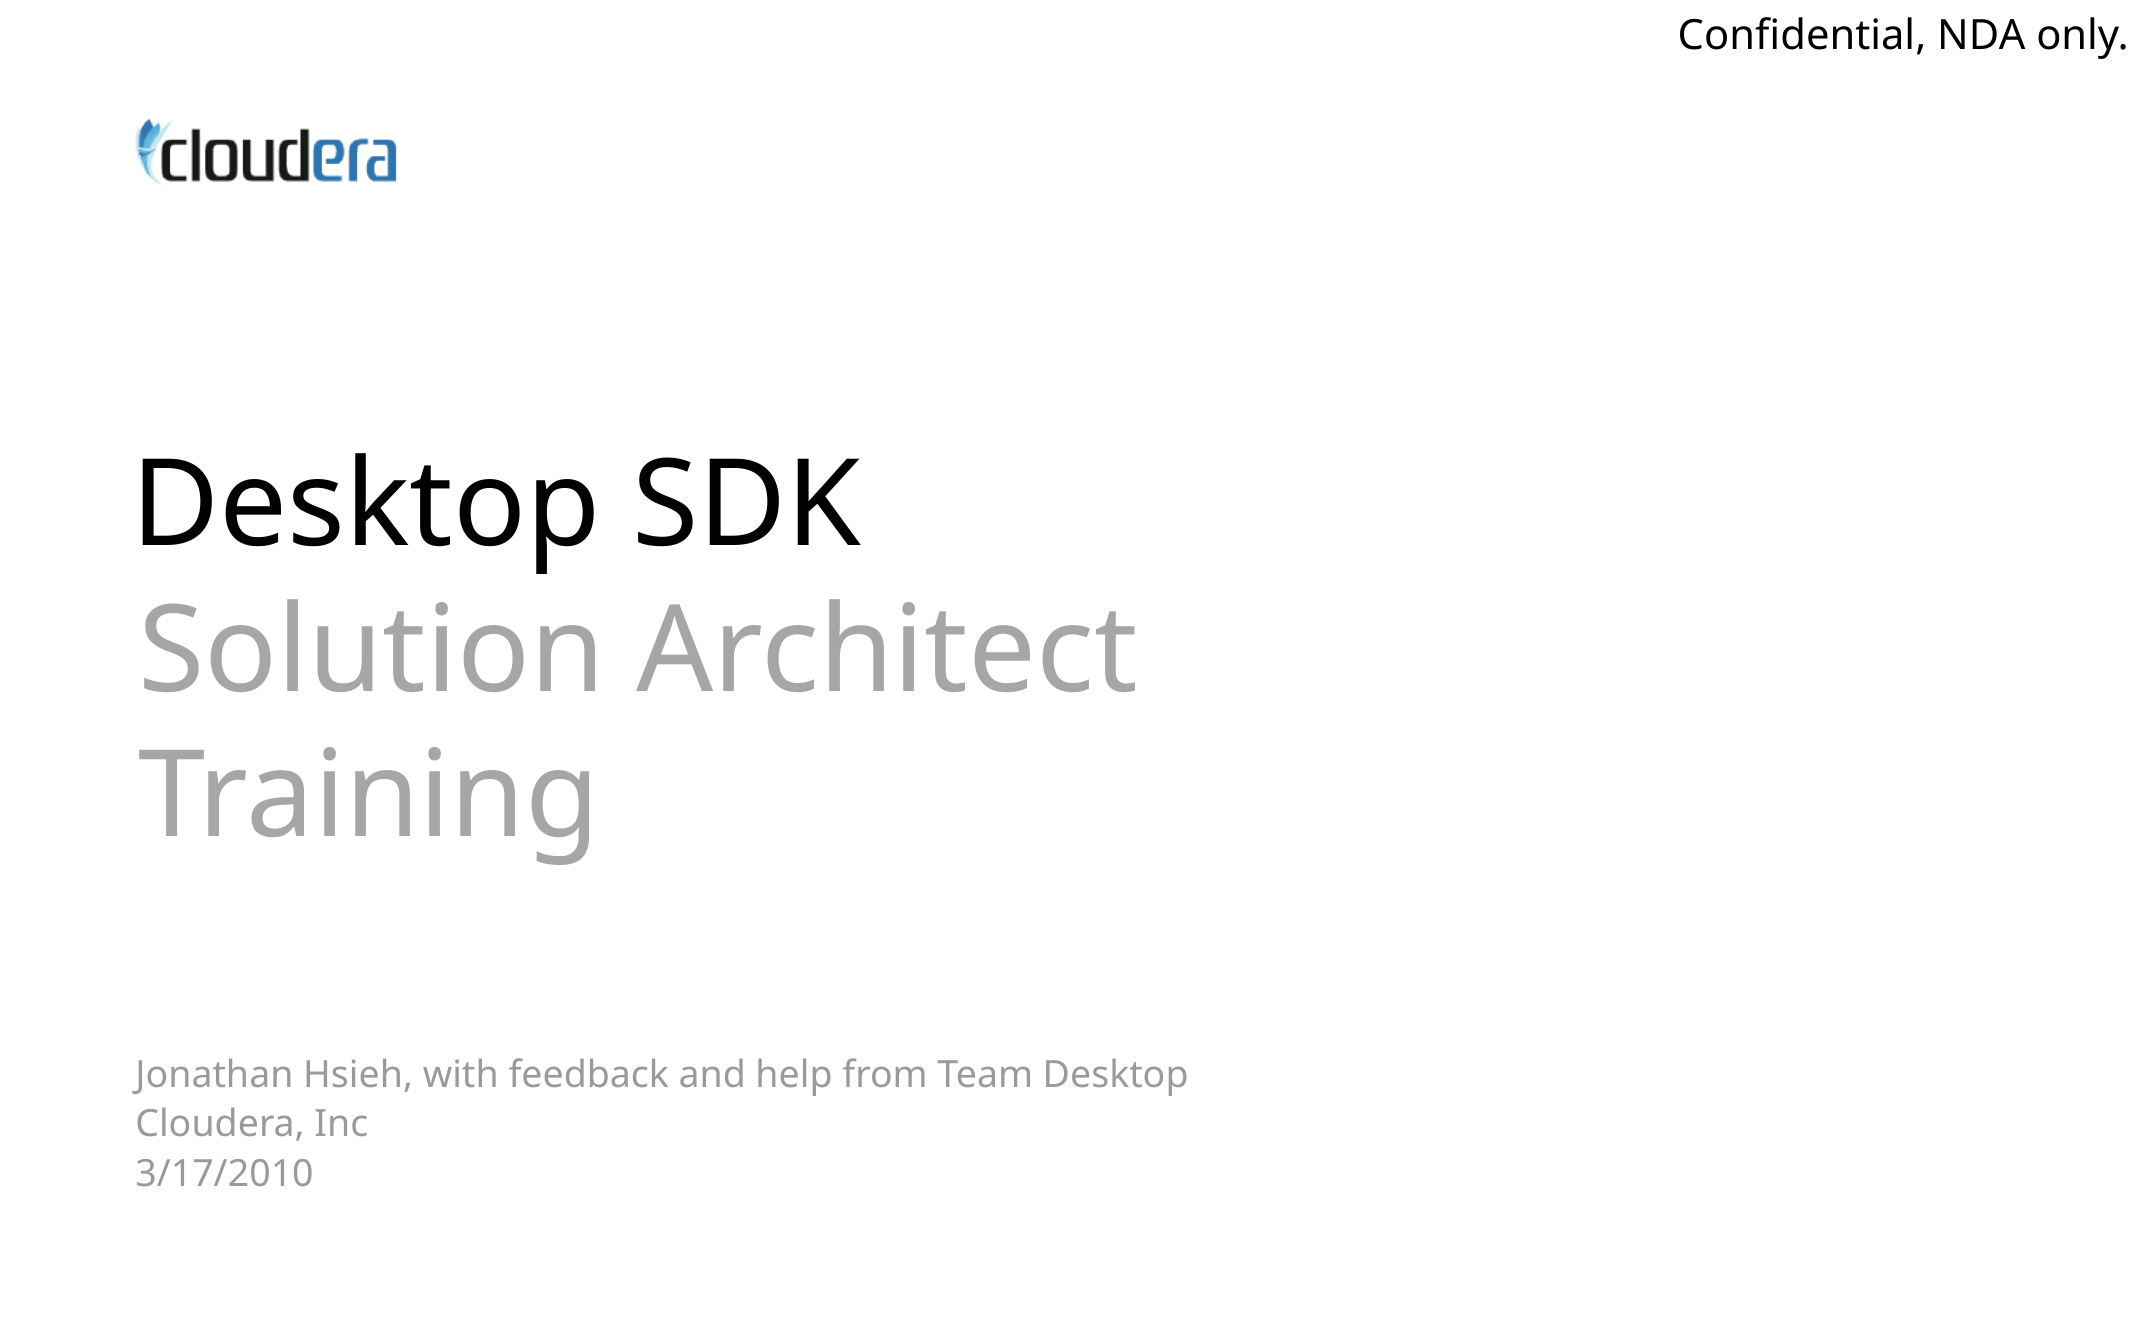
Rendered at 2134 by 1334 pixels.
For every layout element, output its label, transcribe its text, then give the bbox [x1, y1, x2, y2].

title Desktop SDK [116, 416, 1931, 567]
picture [127, 114, 403, 190]
subtitle Solution Architect Training [123, 563, 1617, 905]
